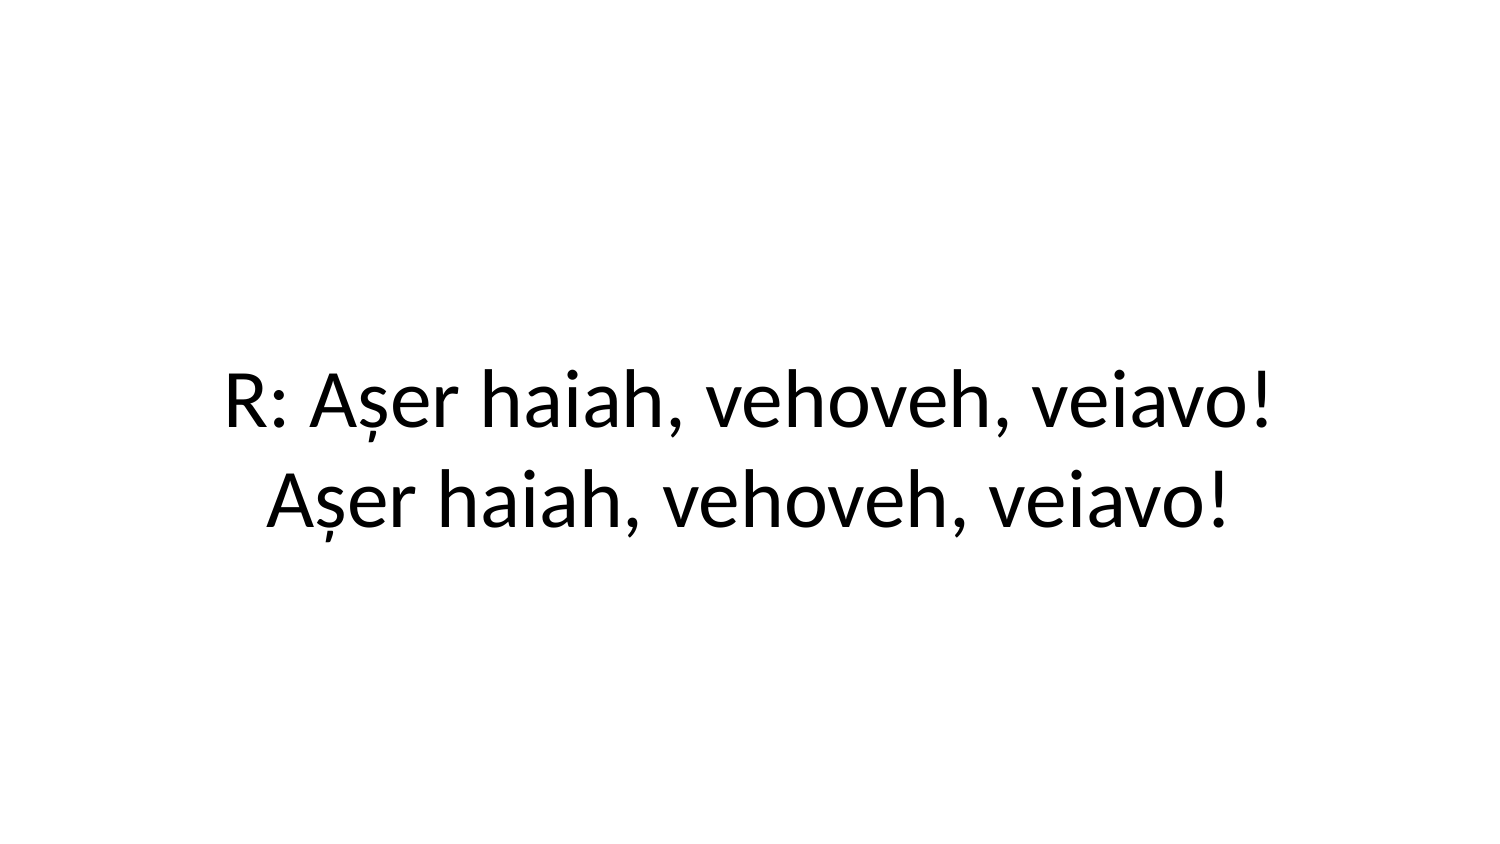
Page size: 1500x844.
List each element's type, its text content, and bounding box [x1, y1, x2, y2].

text_box R: Așer haiah, vehoveh, veiavo! Așer haiah, vehoveh, veiavo! [208, 292, 1292, 552]
